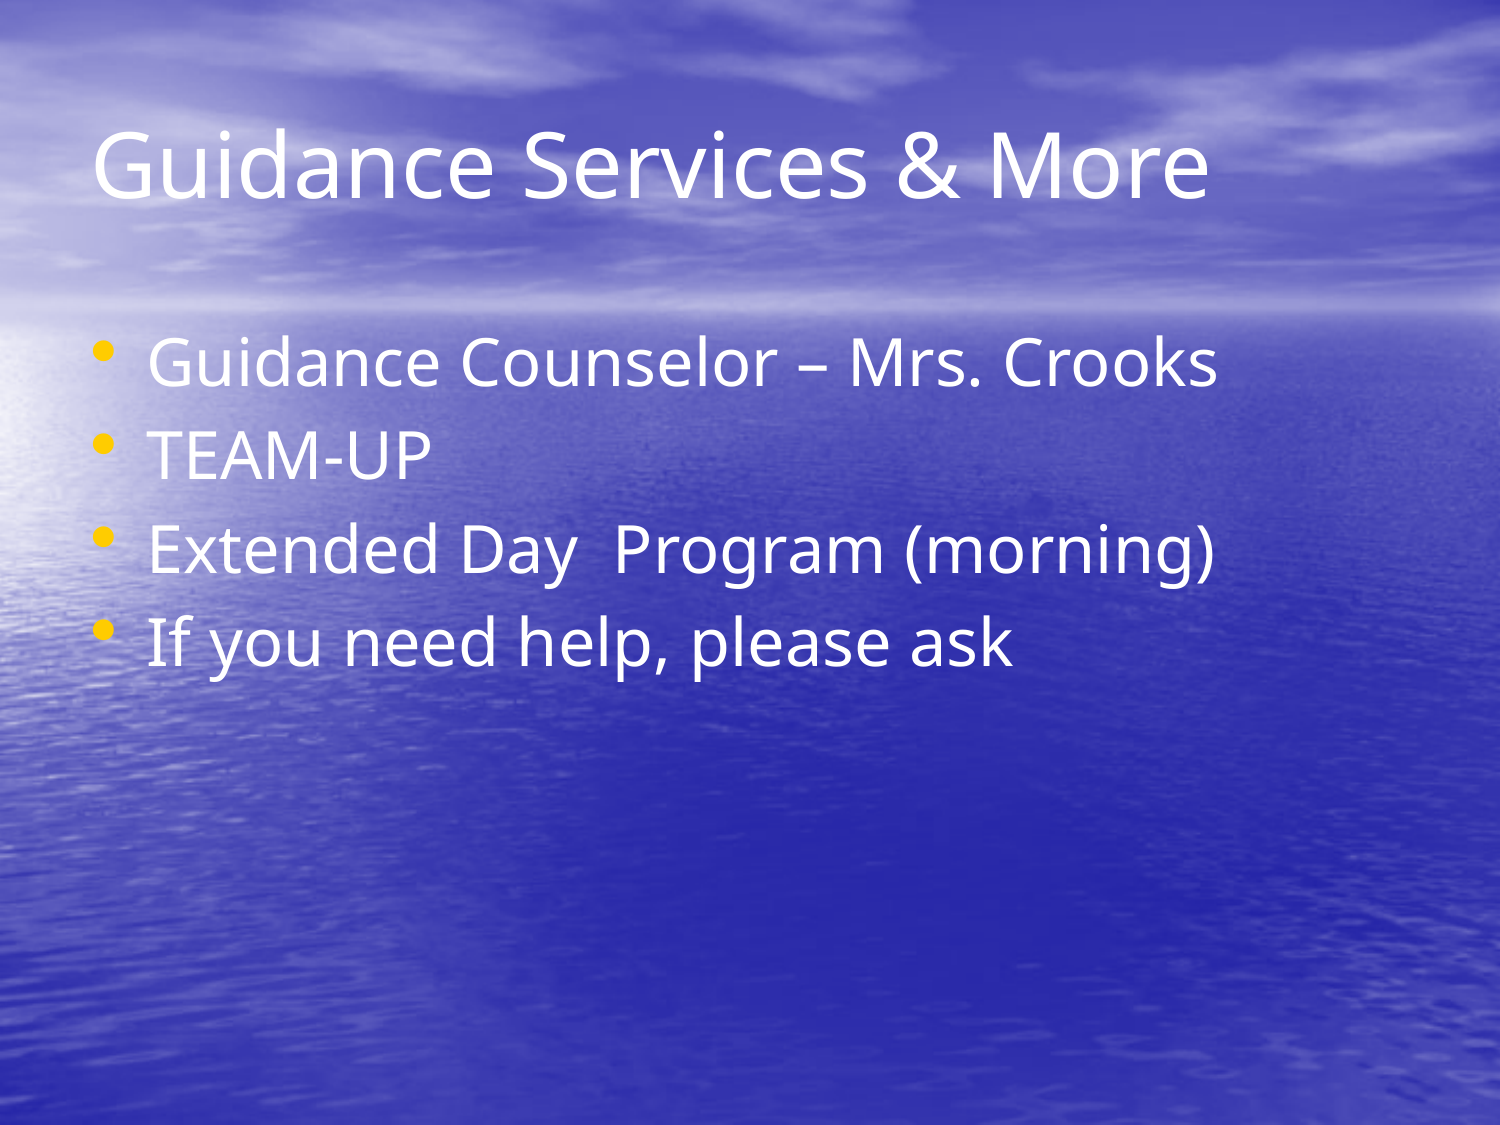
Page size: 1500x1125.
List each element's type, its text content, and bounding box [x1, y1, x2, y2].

list Guidance Counselor – Mrs. Crooks TEAM-UP Extended Day Program (morning) If you need help, please ask [74, 312, 1426, 988]
title Guidance Services & More [74, 47, 1426, 276]
